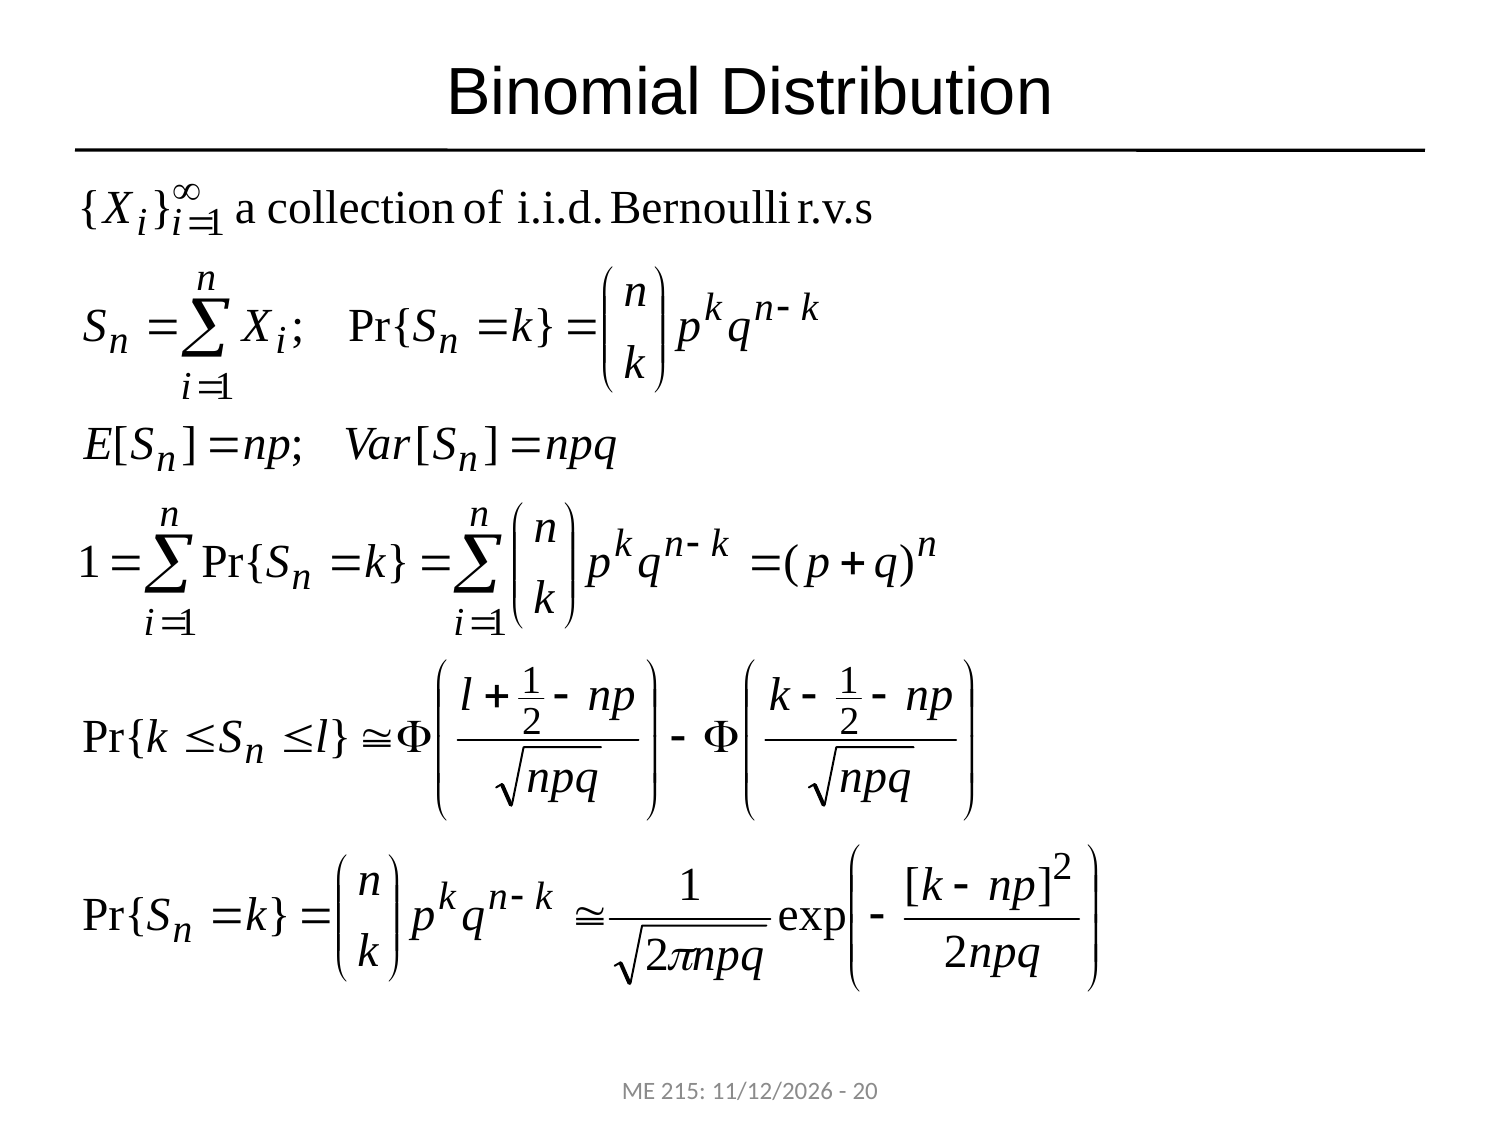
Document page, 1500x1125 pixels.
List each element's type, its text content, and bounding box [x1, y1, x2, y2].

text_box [74, 162, 1113, 1003]
footer ME 215: 11/11/2021 - 20 [549, 1063, 950, 1116]
list Binomial Distribution [75, 37, 1425, 138]
